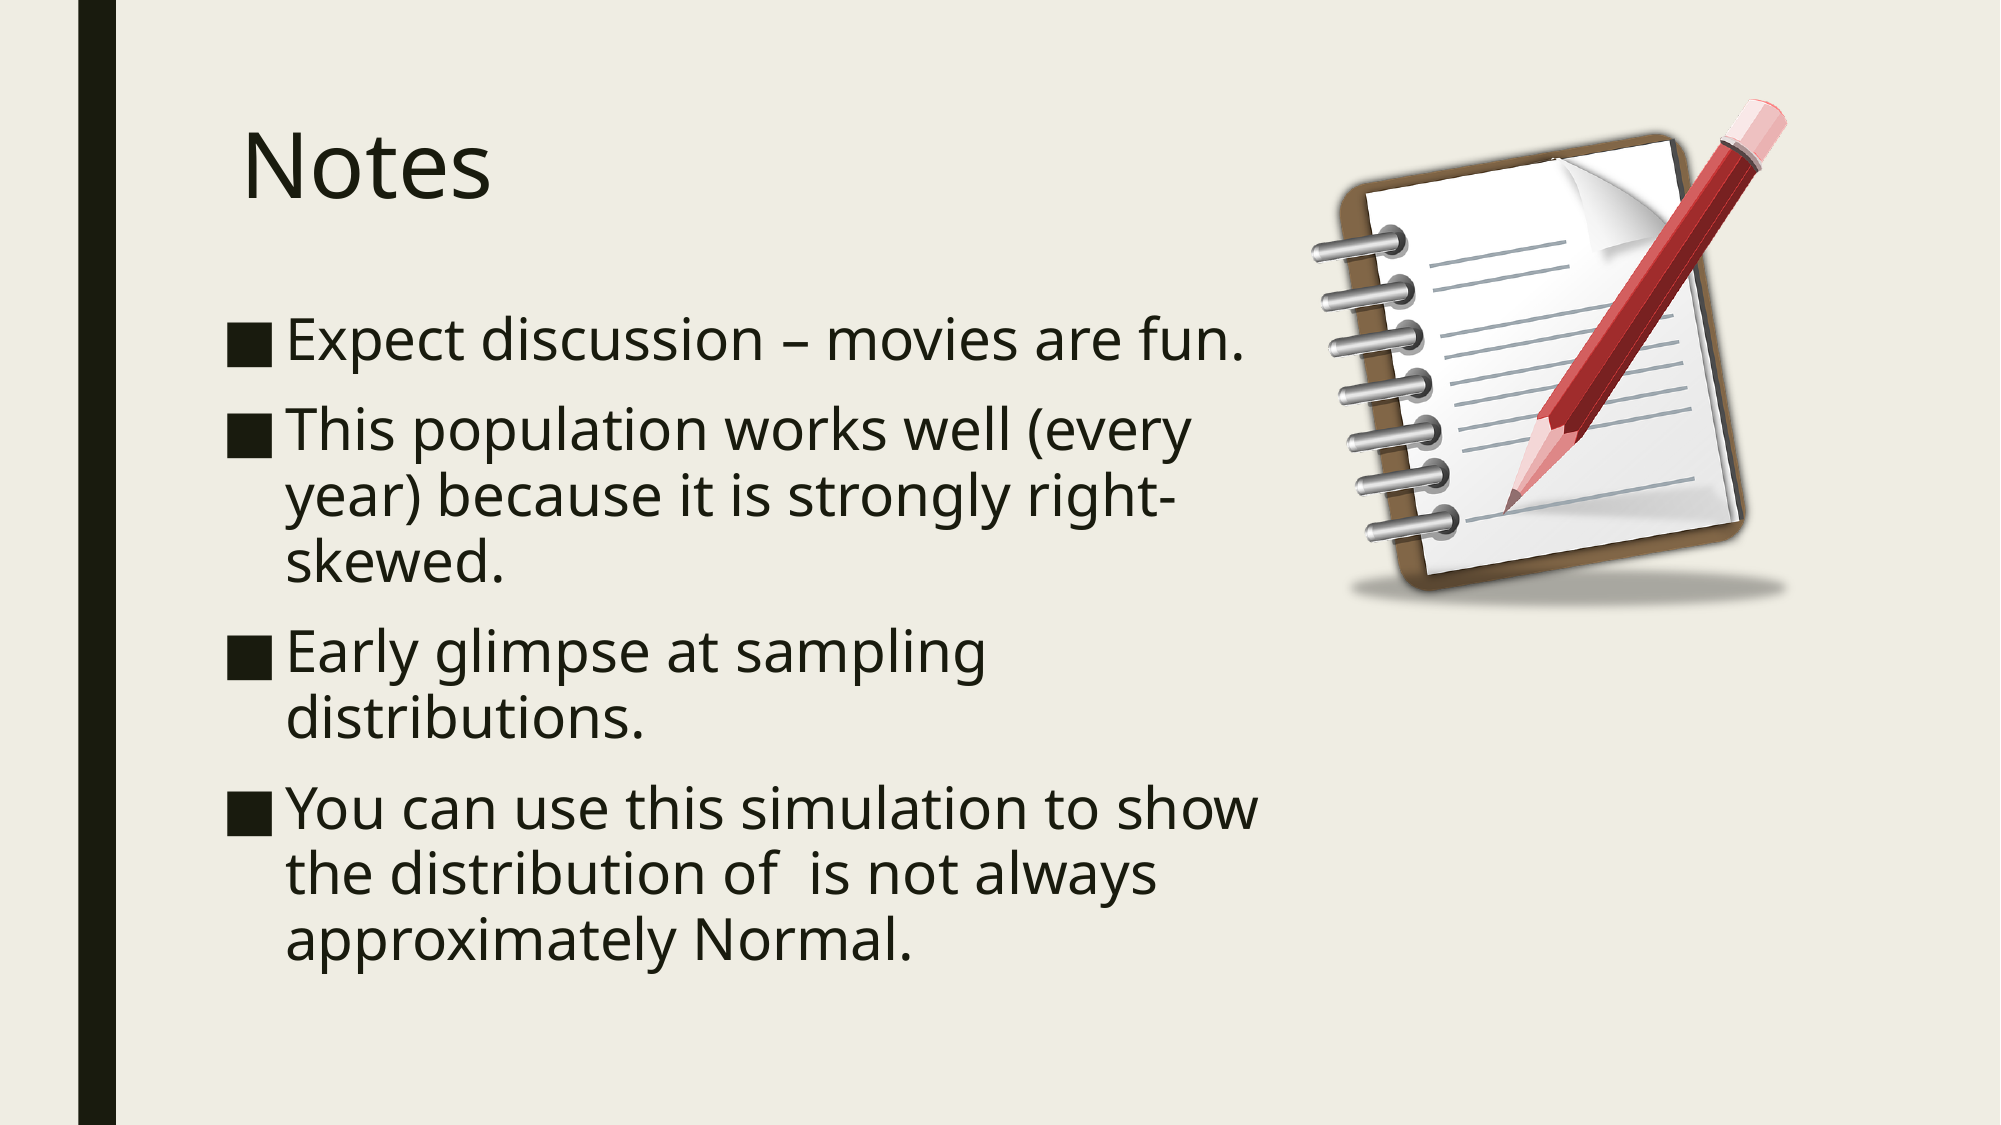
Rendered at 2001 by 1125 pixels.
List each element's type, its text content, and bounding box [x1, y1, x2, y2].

picture [1311, 99, 1797, 617]
title Notes [225, 112, 1311, 357]
